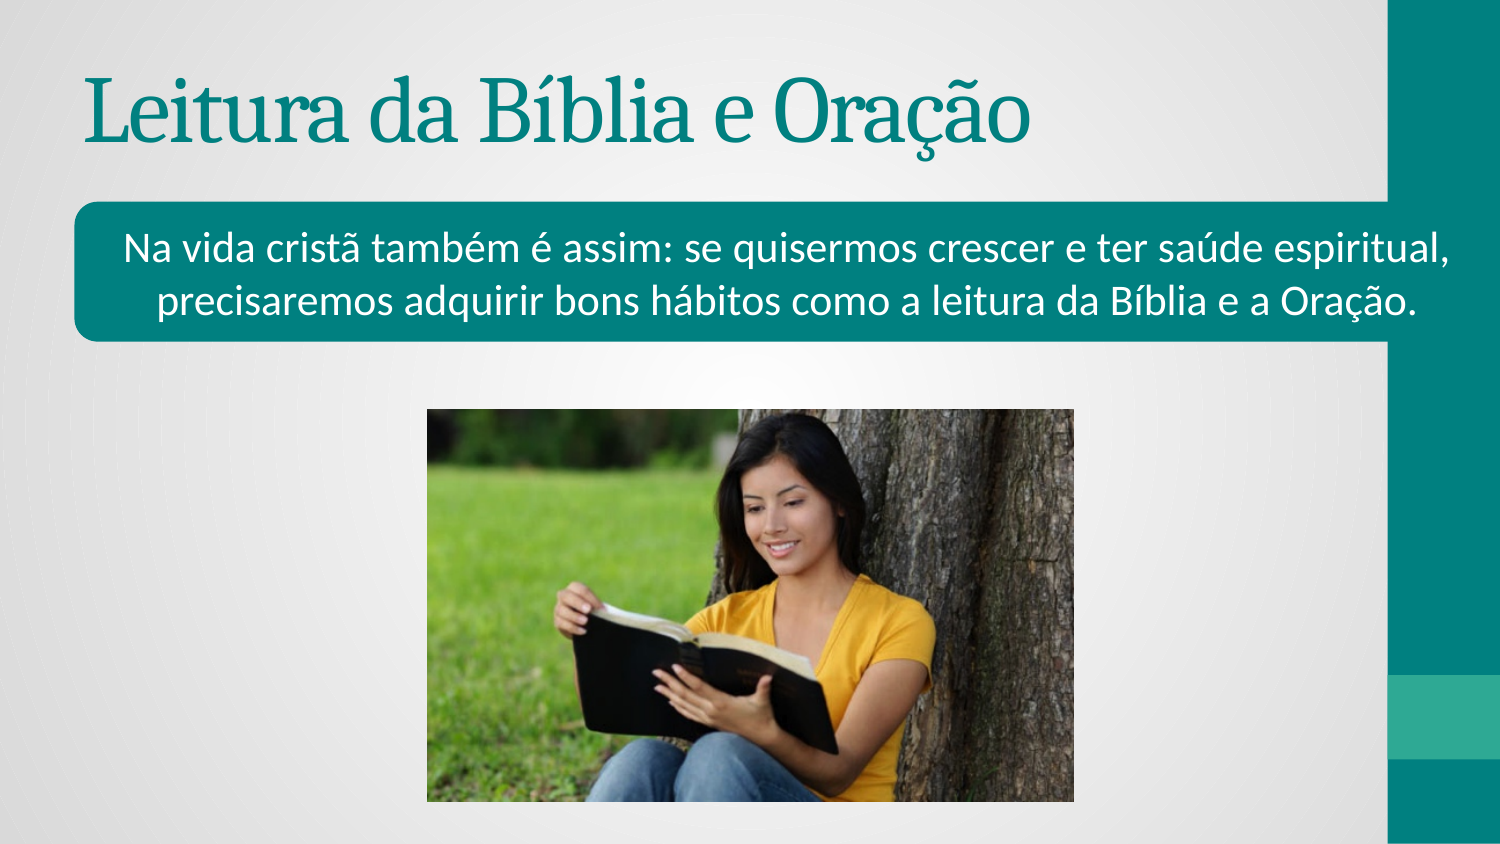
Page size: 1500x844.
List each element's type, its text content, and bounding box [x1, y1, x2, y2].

title Leitura da Bíblia e Oração [74, 33, 1326, 175]
picture [427, 409, 1074, 802]
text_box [74, 201, 1500, 342]
